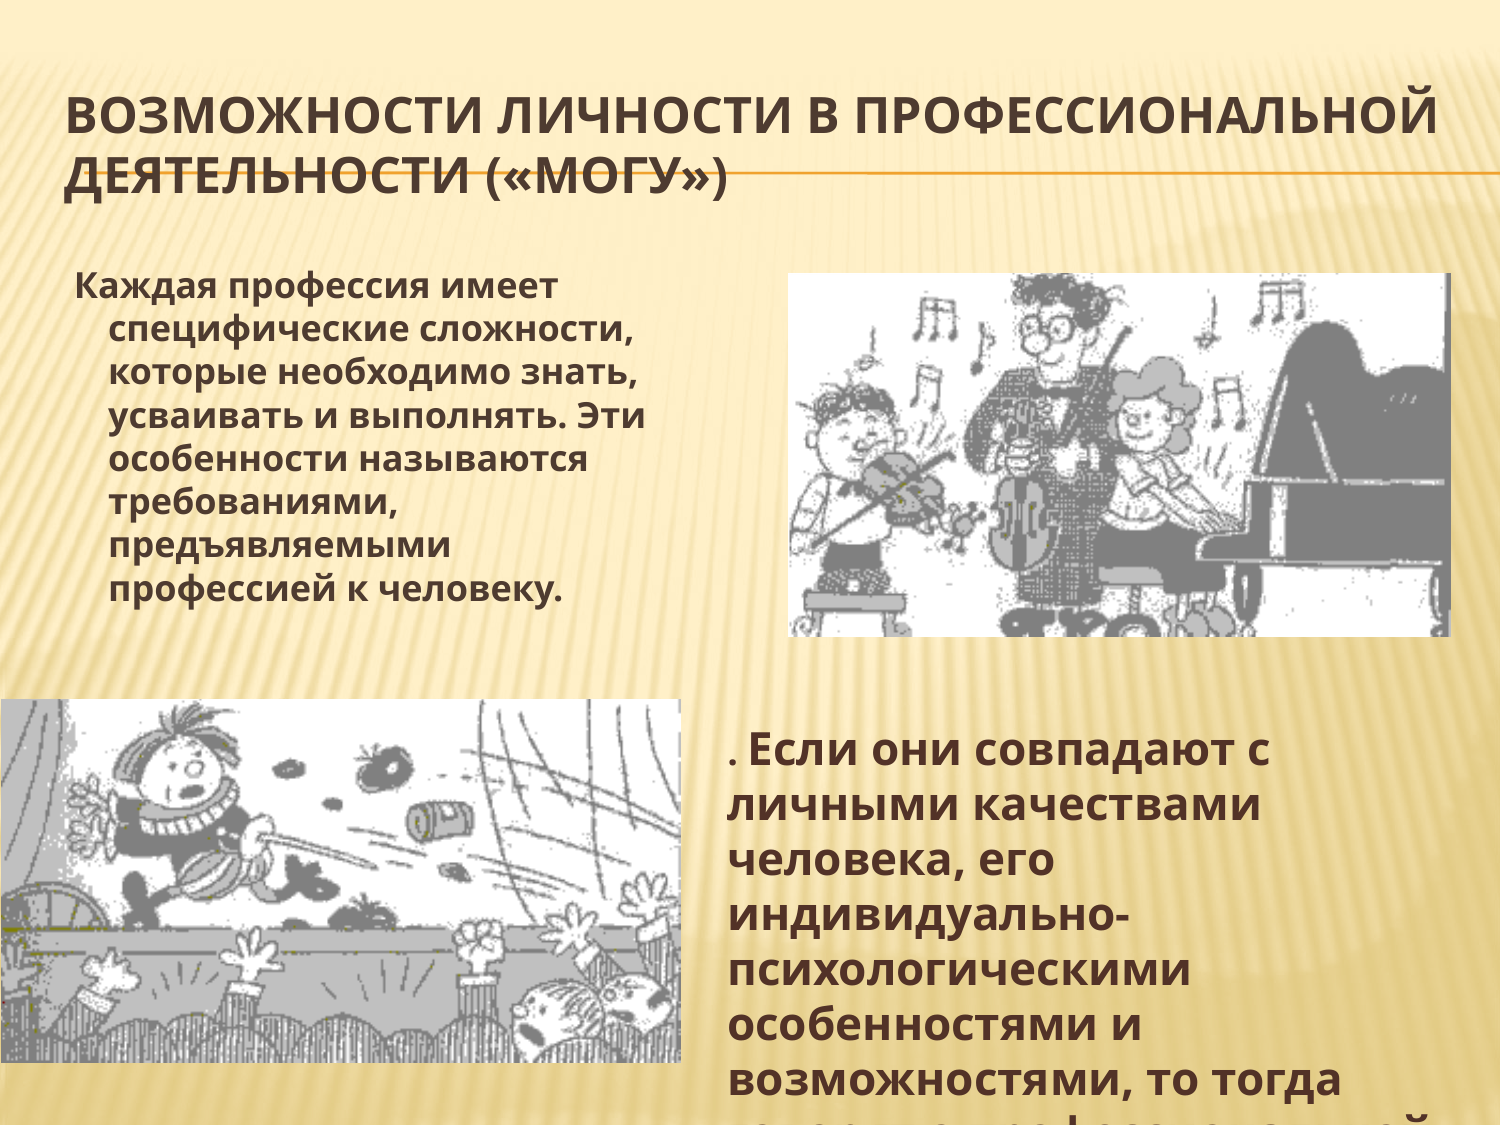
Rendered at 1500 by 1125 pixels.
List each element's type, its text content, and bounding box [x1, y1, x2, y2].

picture [1, 699, 681, 1063]
list Каждая профессия имеет специфические сложности, которые необходимо знать, усваивать и выполнять. Эти особенности называются требованиями, предъявляемыми профессией к человеку. [50, 254, 700, 625]
picture [787, 273, 1451, 638]
title Возможности личности в профессиональной деятельности («МОГУ») [50, 75, 1475, 213]
text_box . Если они совпадают с личными качествами человека, его индивидуально-психологическими особенностями и возможностями, то тогда говорят о профессиональной пригодности человека [712, 712, 1463, 1125]
